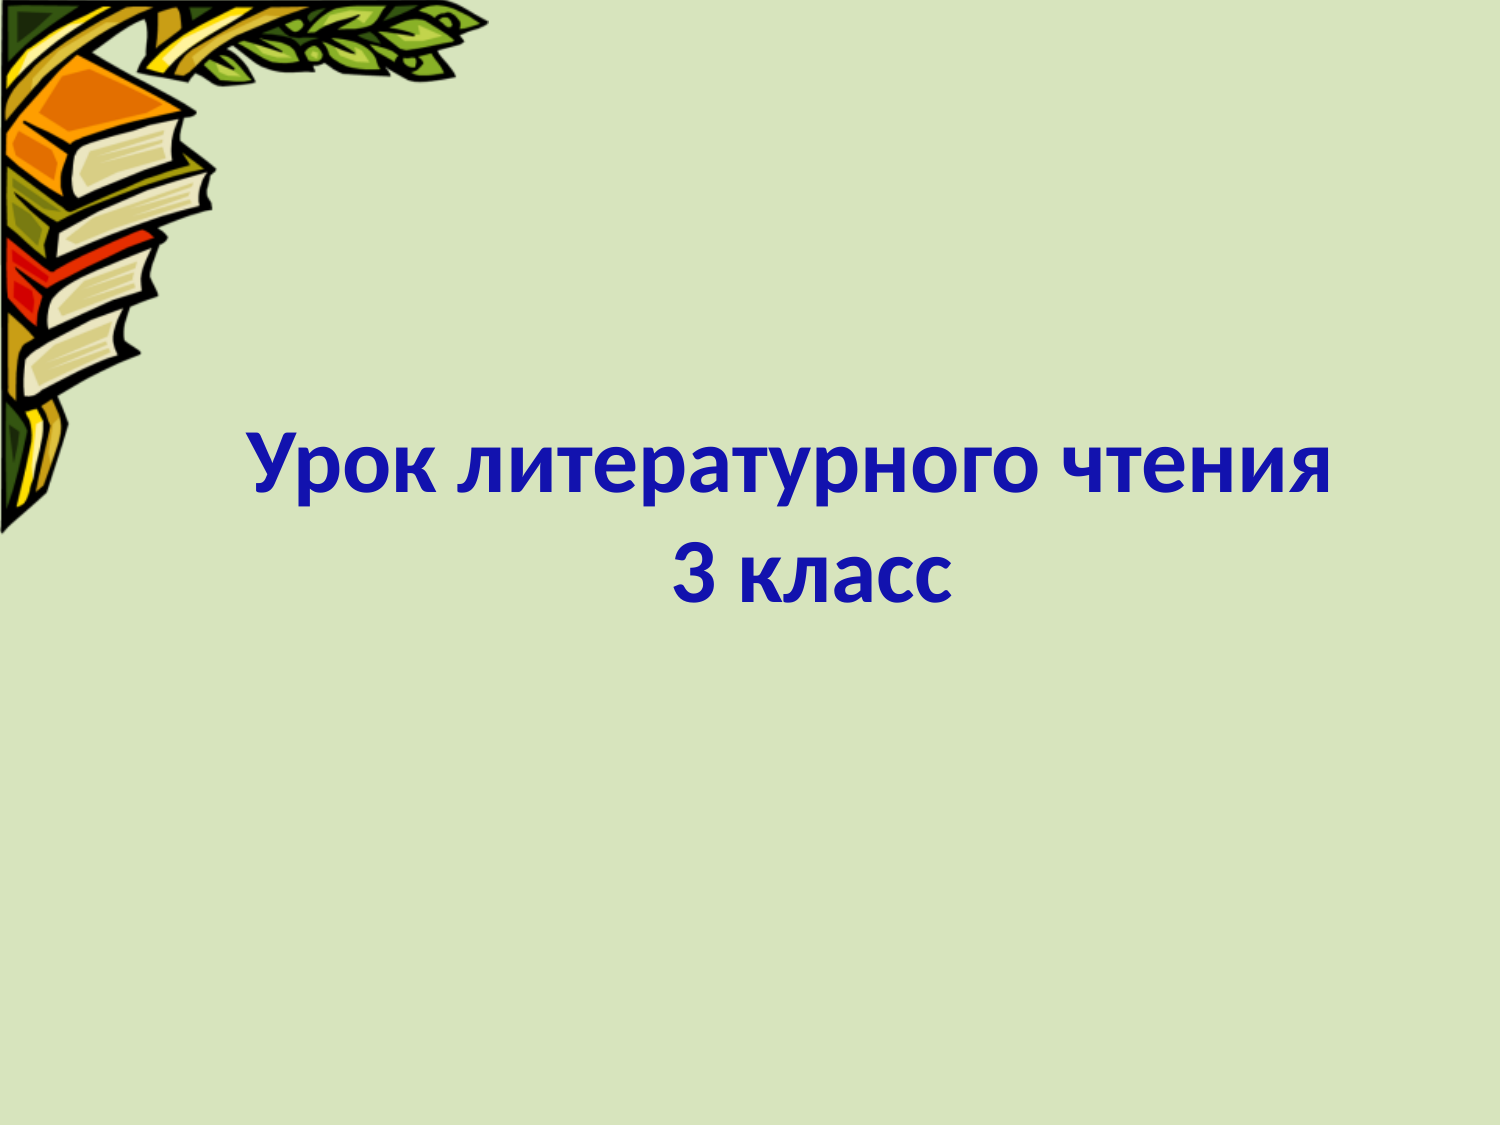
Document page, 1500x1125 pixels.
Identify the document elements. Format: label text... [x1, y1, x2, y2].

text_box Урок литературного чтения 3 класс [163, 445, 1439, 687]
picture [0, 0, 490, 535]
